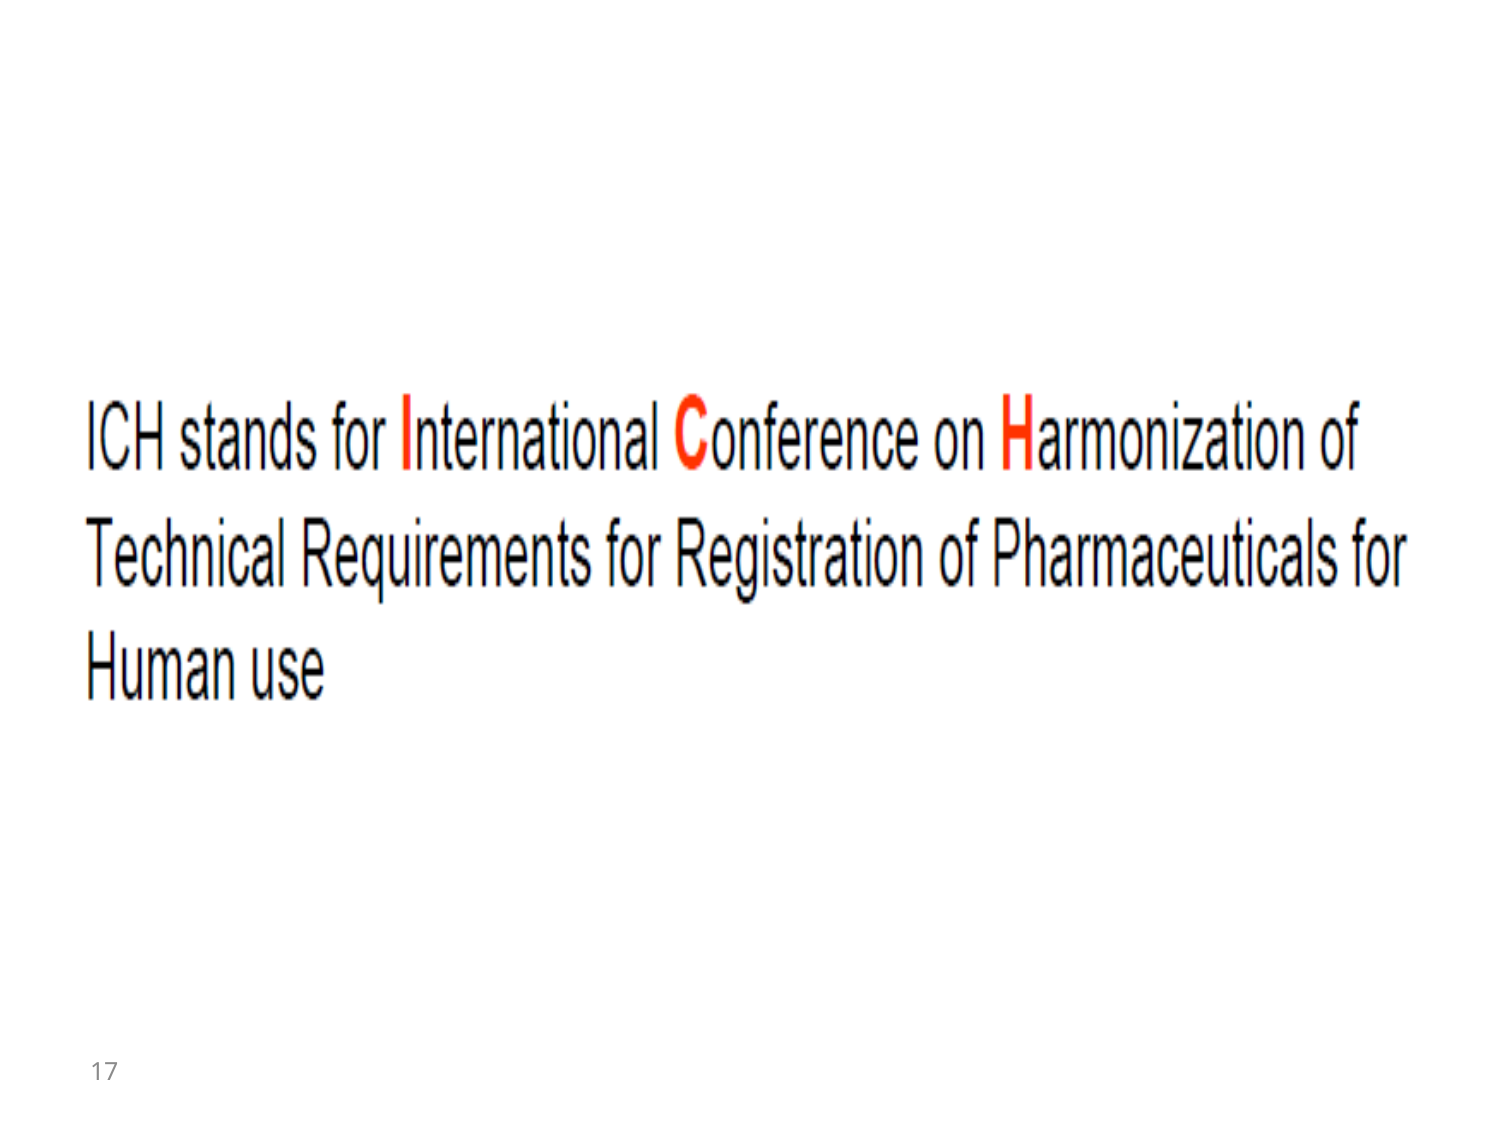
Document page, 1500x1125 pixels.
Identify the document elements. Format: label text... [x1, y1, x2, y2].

slide_number 17 [75, 1042, 425, 1103]
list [74, 337, 1426, 838]
